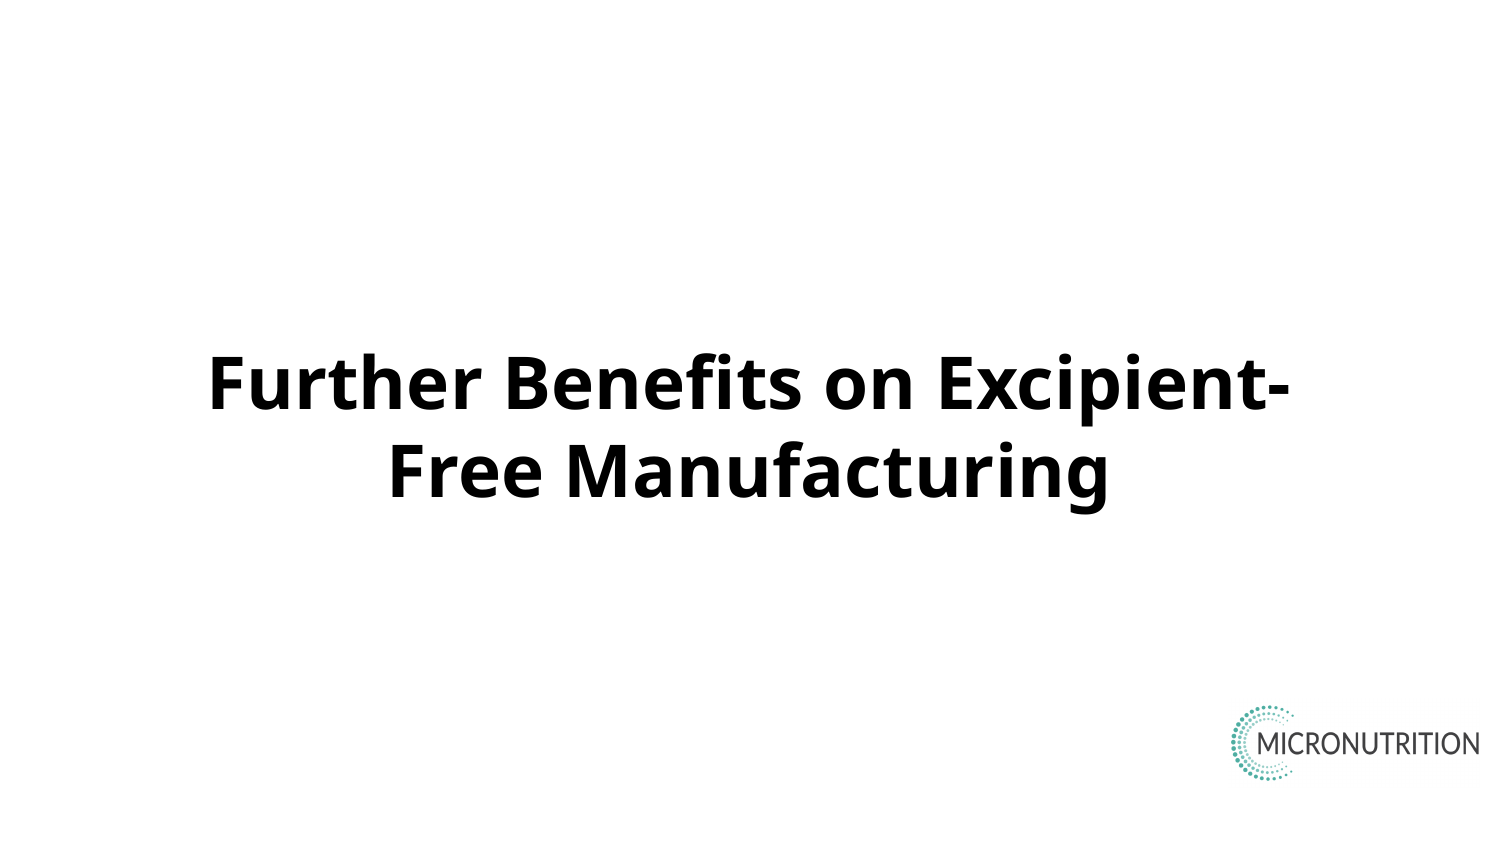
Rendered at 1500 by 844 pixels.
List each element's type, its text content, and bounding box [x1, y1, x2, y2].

picture [1228, 698, 1480, 789]
text_box Further Benefits on Excipient-Free Manufacturing [149, 329, 1350, 520]
